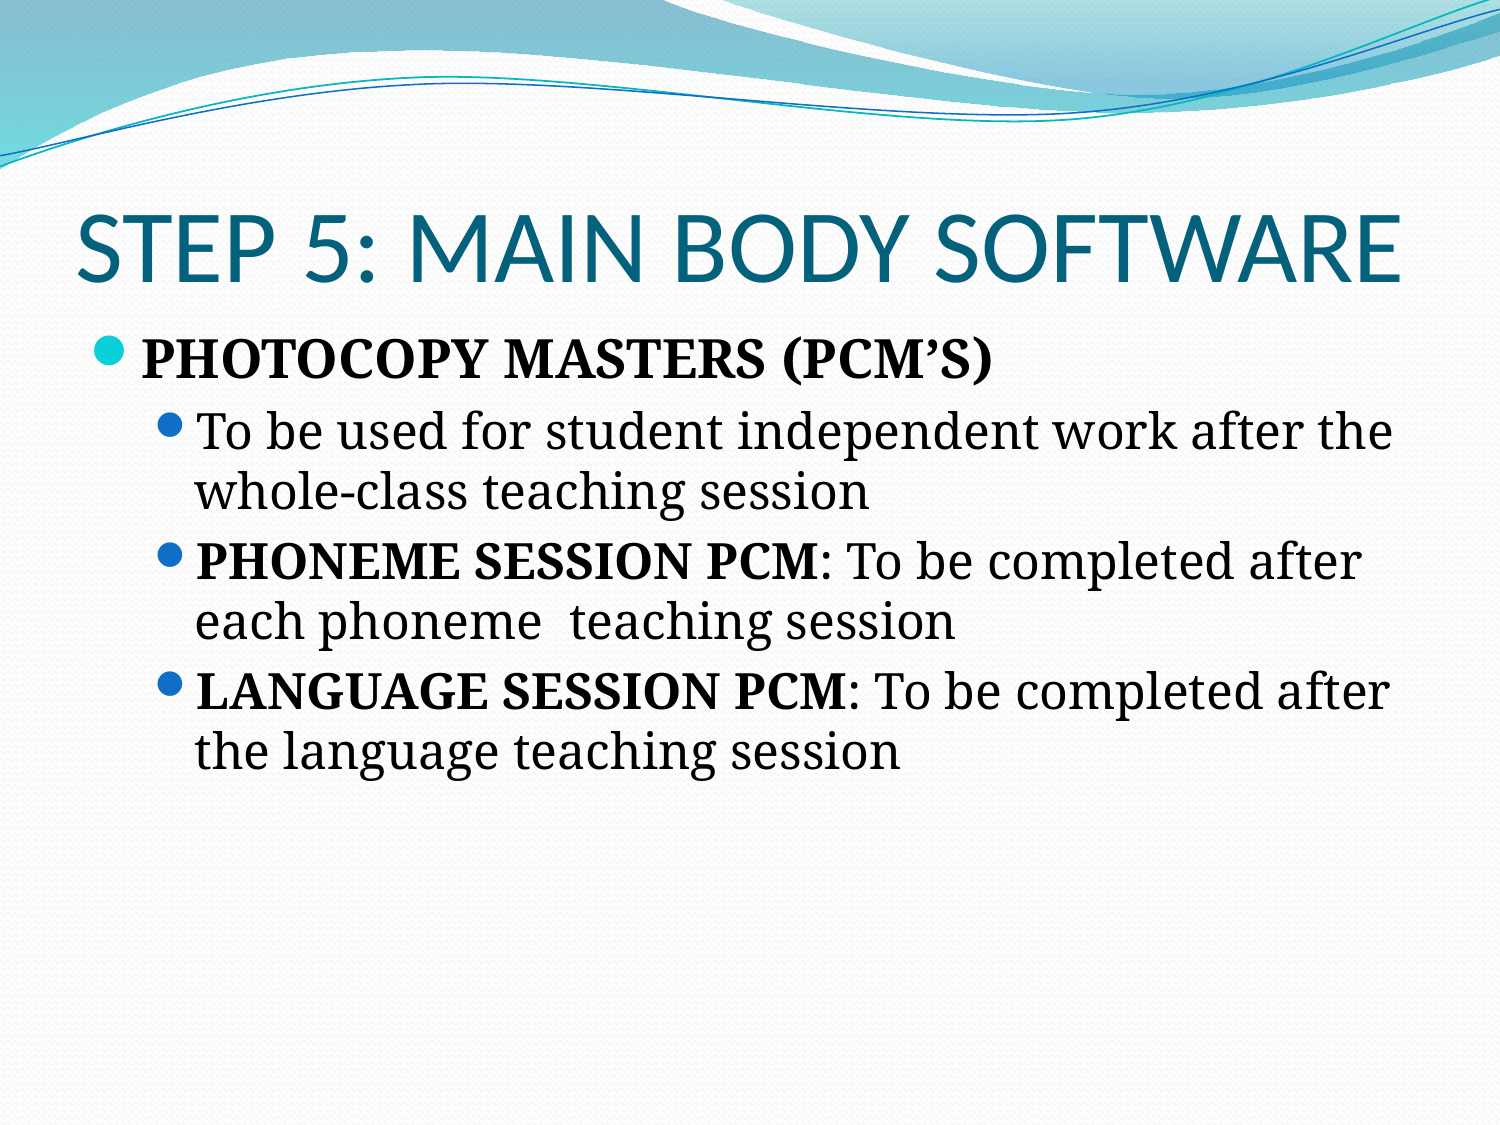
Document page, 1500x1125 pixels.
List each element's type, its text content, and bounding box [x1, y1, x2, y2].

list PHOTOCOPY MASTERS (PCM’S) To be used for student independent work after the whole-class teaching session PHONEME SESSION PCM: To be completed after each phoneme teaching session LANGUAGE SESSION PCM: To be completed after the language teaching session [75, 317, 1425, 1038]
title STEP 5: MAIN BODY SOFTWARE [75, 115, 1425, 303]
